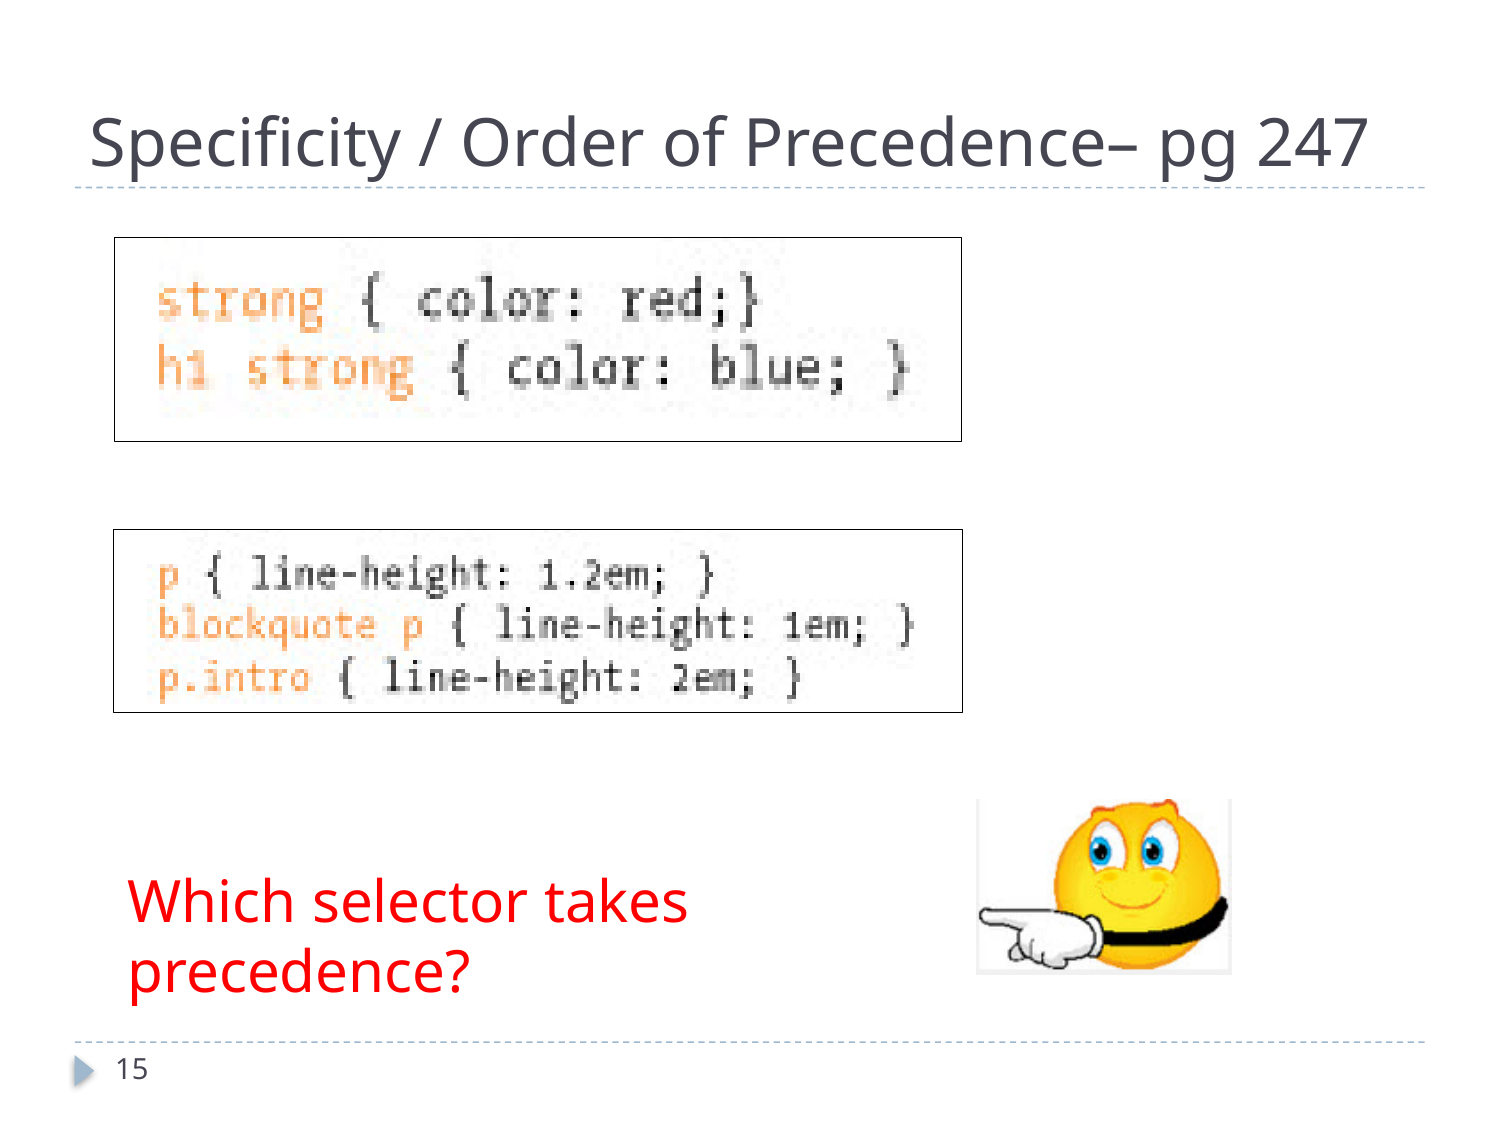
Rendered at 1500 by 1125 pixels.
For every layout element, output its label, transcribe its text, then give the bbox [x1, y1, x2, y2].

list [114, 237, 961, 441]
title Specificity / Order of Precedence– pg 247 [75, 24, 1425, 188]
picture [112, 529, 963, 713]
text_box Which selector takes precedence? [113, 856, 1013, 1012]
picture [974, 799, 1232, 976]
slide_number 15 [100, 1042, 426, 1103]
